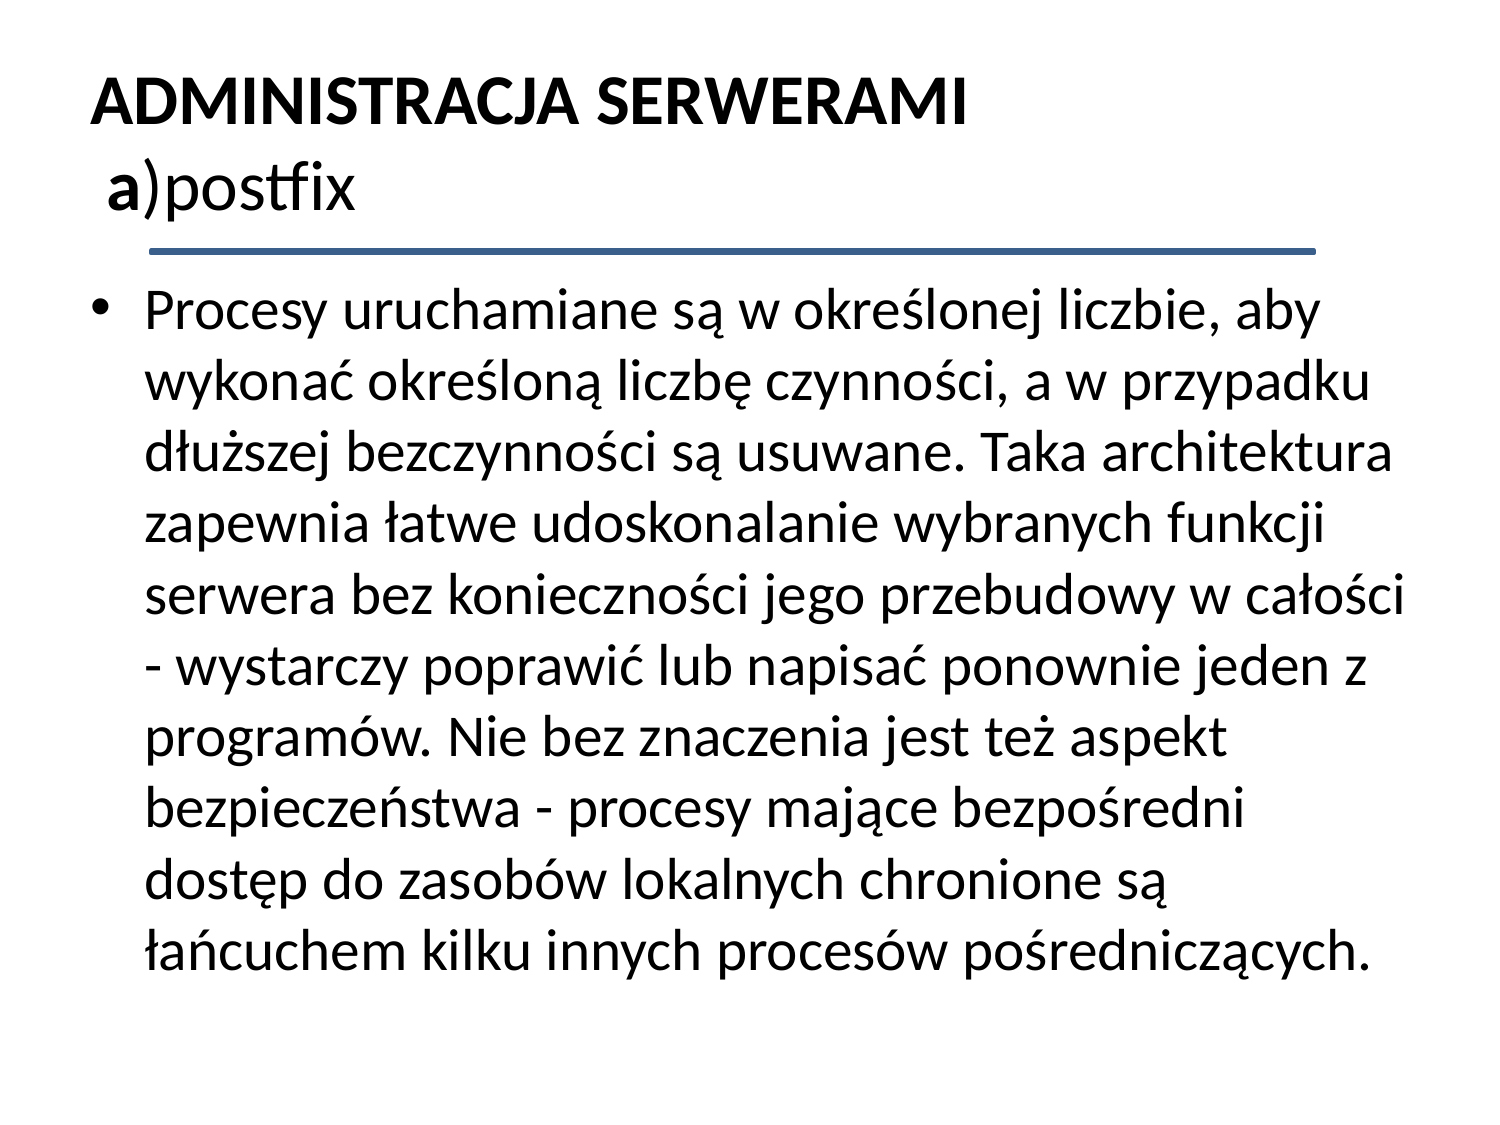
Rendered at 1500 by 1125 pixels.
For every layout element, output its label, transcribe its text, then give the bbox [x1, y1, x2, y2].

text_box [149, 248, 1316, 255]
list Procesy uruchamiane są w określonej liczbie, aby wykonać określoną liczbę czynności, a w przypadku dłuższej bezczynności są usuwane. Taka architektura zapewnia łatwe udoskonalanie wybranych funkcji serwera bez konieczności jego przebudowy w całości - wystarczy poprawić lub napisać ponownie jeden z programów. Nie bez znaczenia jest też aspekt bezpieczeństwa - procesy mające bezpośredni dostęp do zasobów lokalnych chronione są łańcuchem kilku innych procesów pośredniczących. [75, 262, 1425, 1005]
title ADMINISTRACJA SERWERAMI a)postfix [75, 45, 1425, 233]
